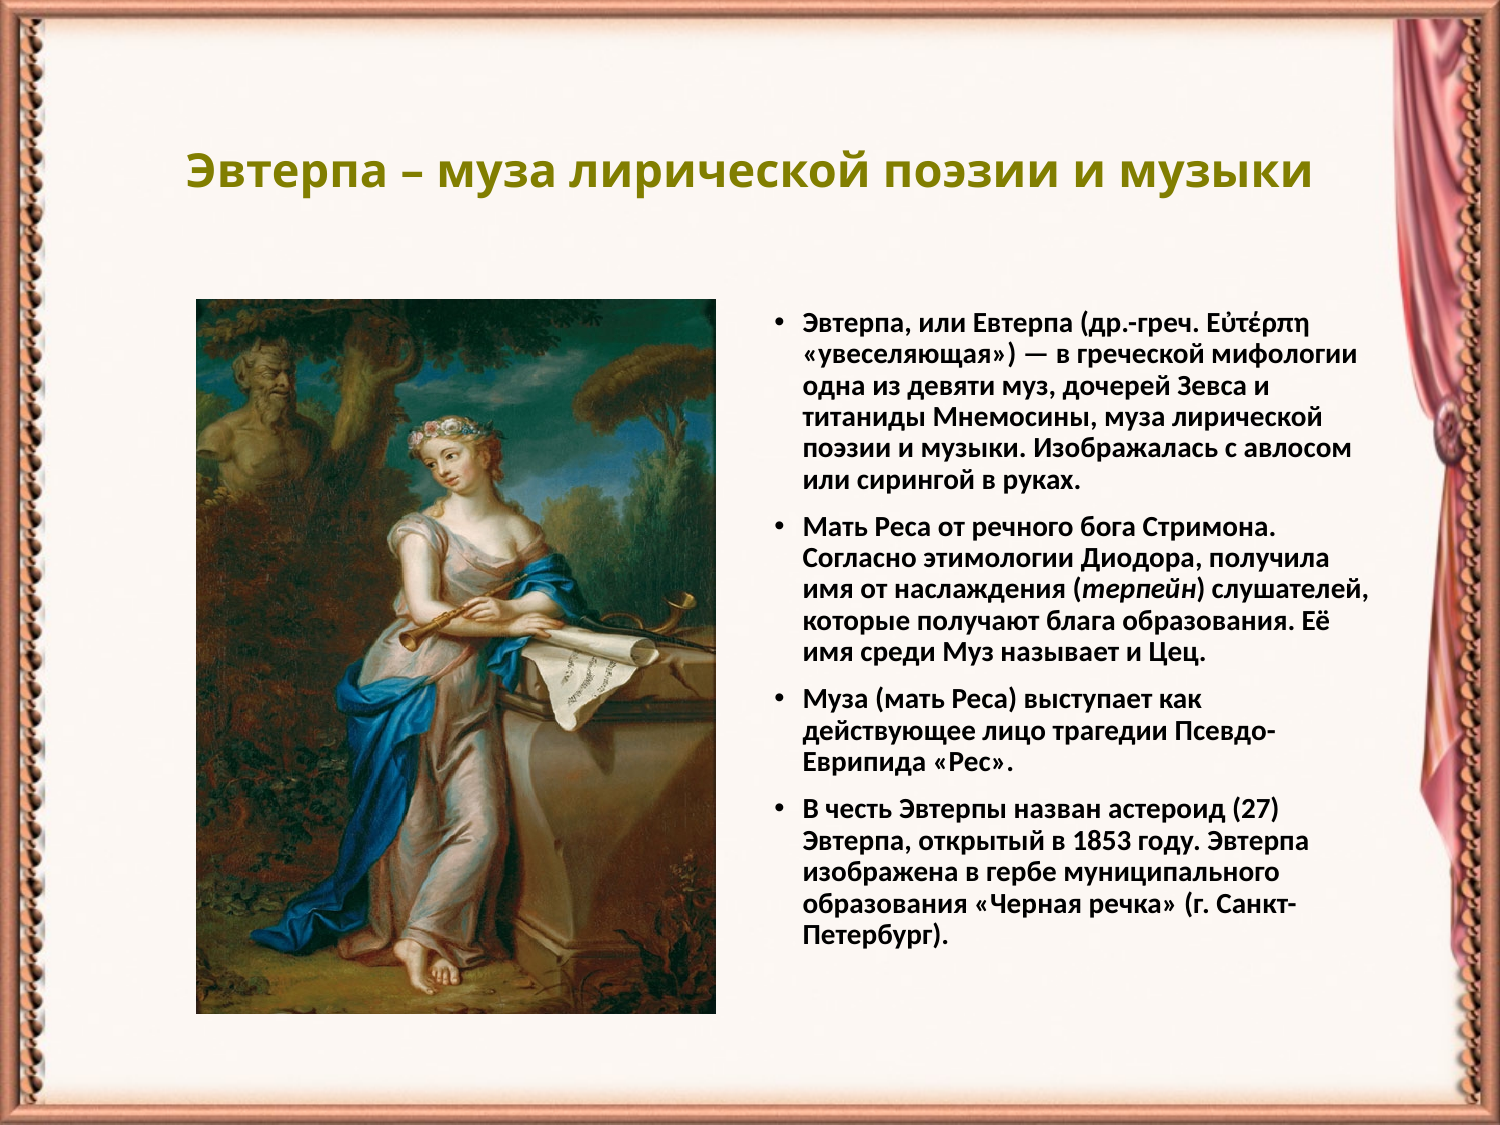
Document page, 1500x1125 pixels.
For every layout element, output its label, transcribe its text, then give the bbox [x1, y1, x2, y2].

list Эвтерпа, или Евтерпа (др.-греч. Εὐτέρπη «увеселяющая») — в греческой мифологии одна из девяти муз, дочерей Зевса и титаниды Мнемосины, муза лирической поэзии и музыки. Изображалась с авлосом или сирингой в руках. Мать Реса от речного бога Стримона. Согласно этимологии Диодора, получила имя от наслаждения (терпейн) слушателей, которые получают блага образования. Её имя среди Муз называет и Цец. Муза (мать Реса) выступает как действующее лицо трагедии Псевдо-Еврипида «Рес». В честь Эвтерпы назван астероид (27) Эвтерпа, открытый в 1853 году. Эвтерпа изображена в гербе муниципального образования «Черная речка» (г. Санкт-Петербург). [759, 299, 1397, 1014]
picture [0, 0, 1500, 1125]
title Эвтерпа – муза лирической поэзии и музыки [103, 85, 1397, 278]
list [196, 299, 716, 1014]
